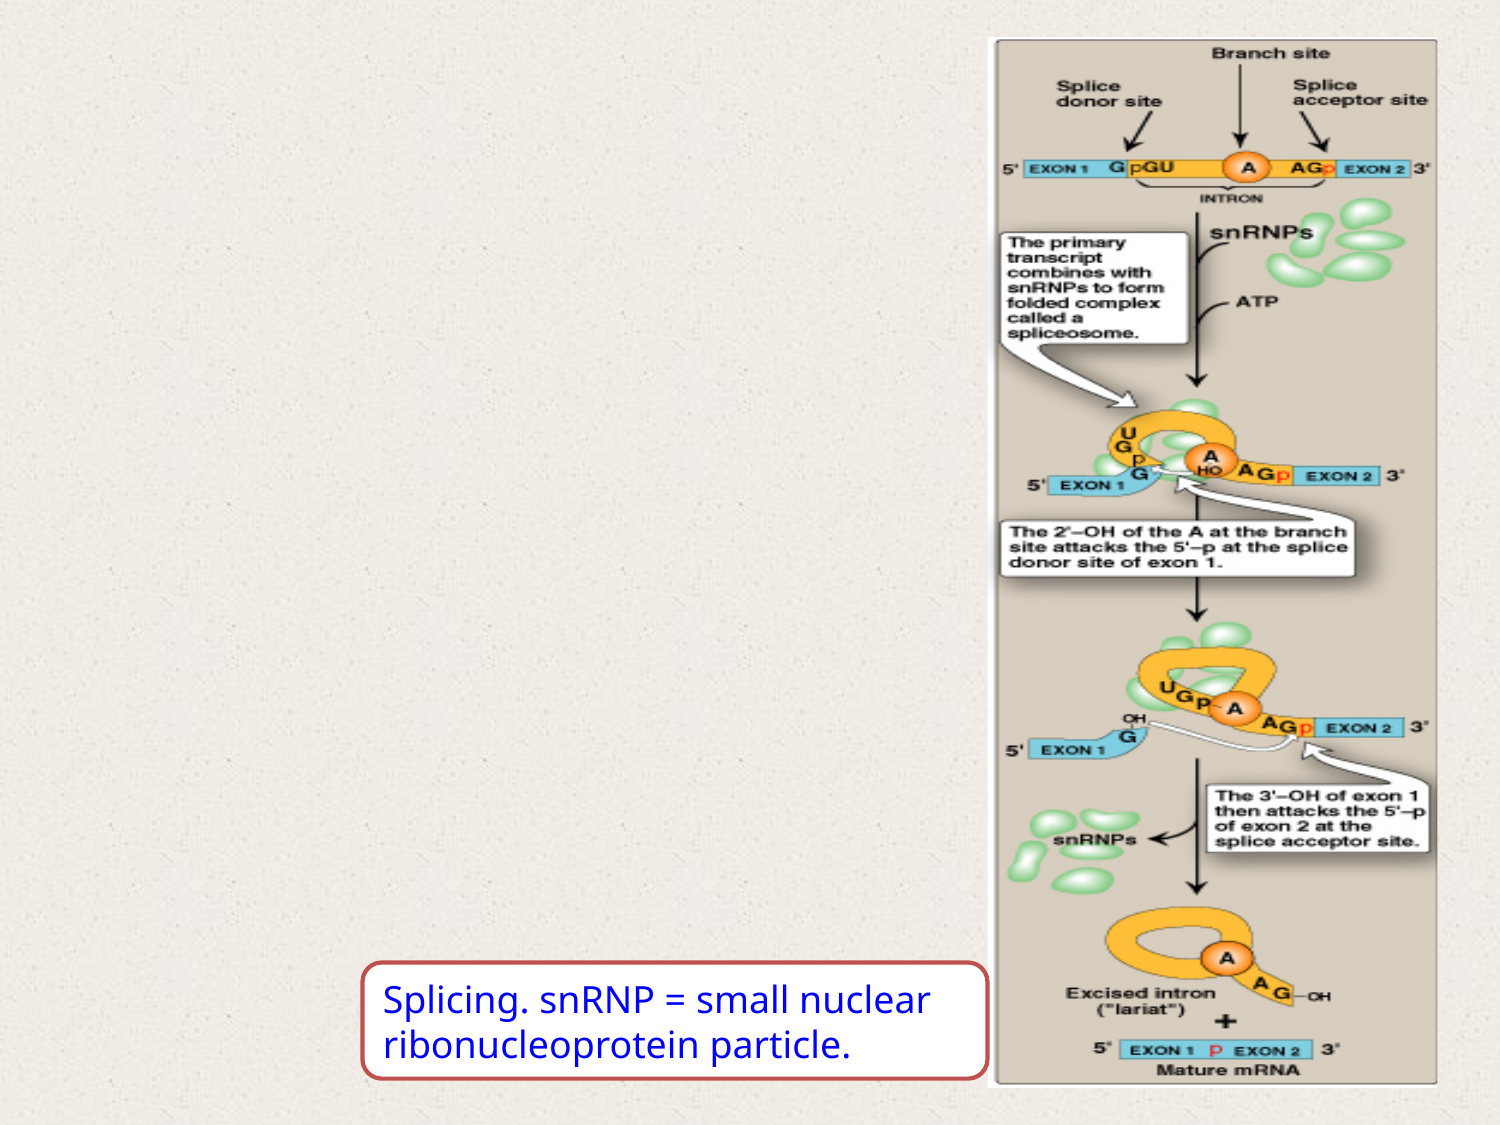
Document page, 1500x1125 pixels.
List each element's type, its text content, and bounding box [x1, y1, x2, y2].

text_box Splicing. snRNP = small nuclear ribonucleoprotein particle. [360, 960, 982, 1081]
picture [987, 37, 1438, 1088]
